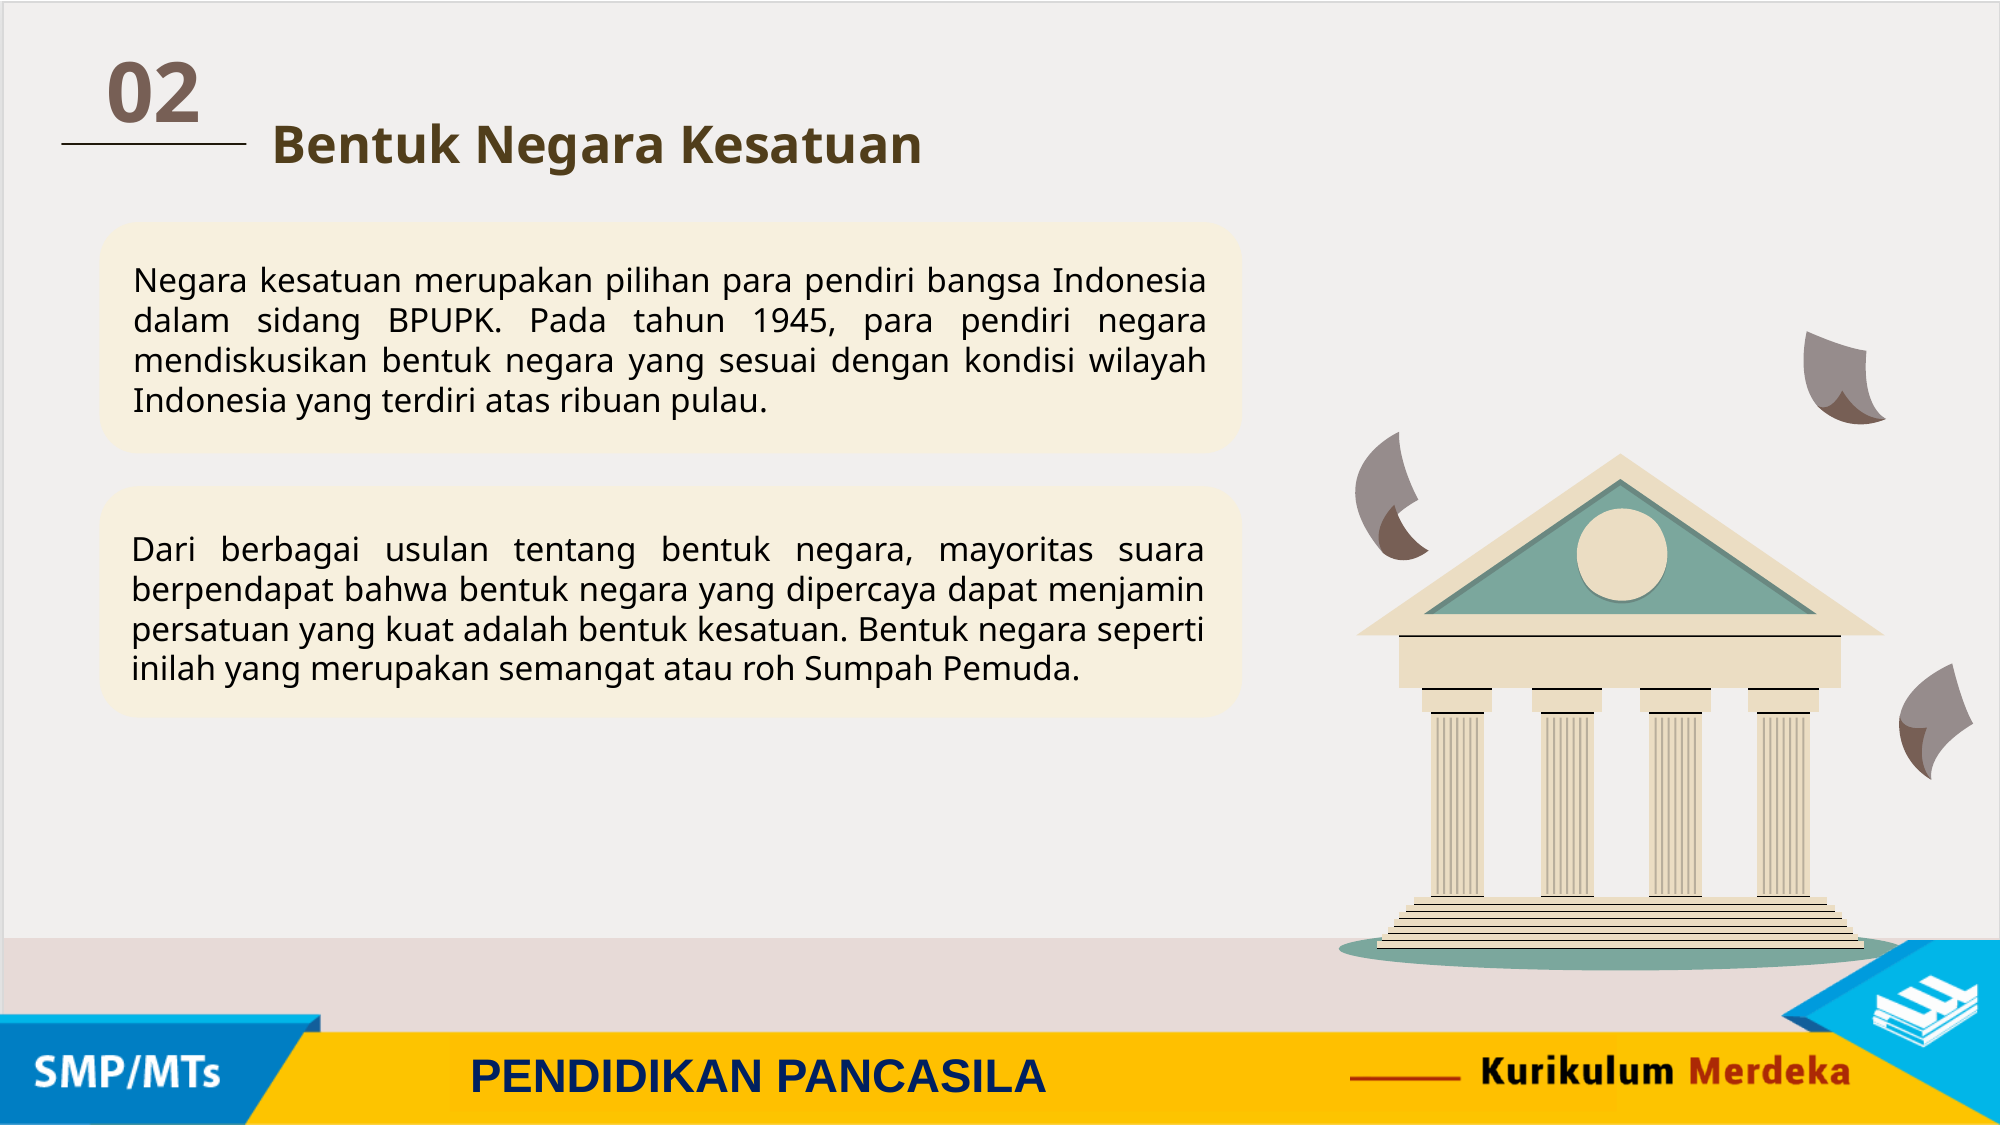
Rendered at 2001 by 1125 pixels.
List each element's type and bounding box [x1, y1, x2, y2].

text_box [1312, 331, 2000, 940]
text_box [0, 940, 2000, 1125]
picture [0, 1, 2000, 940]
